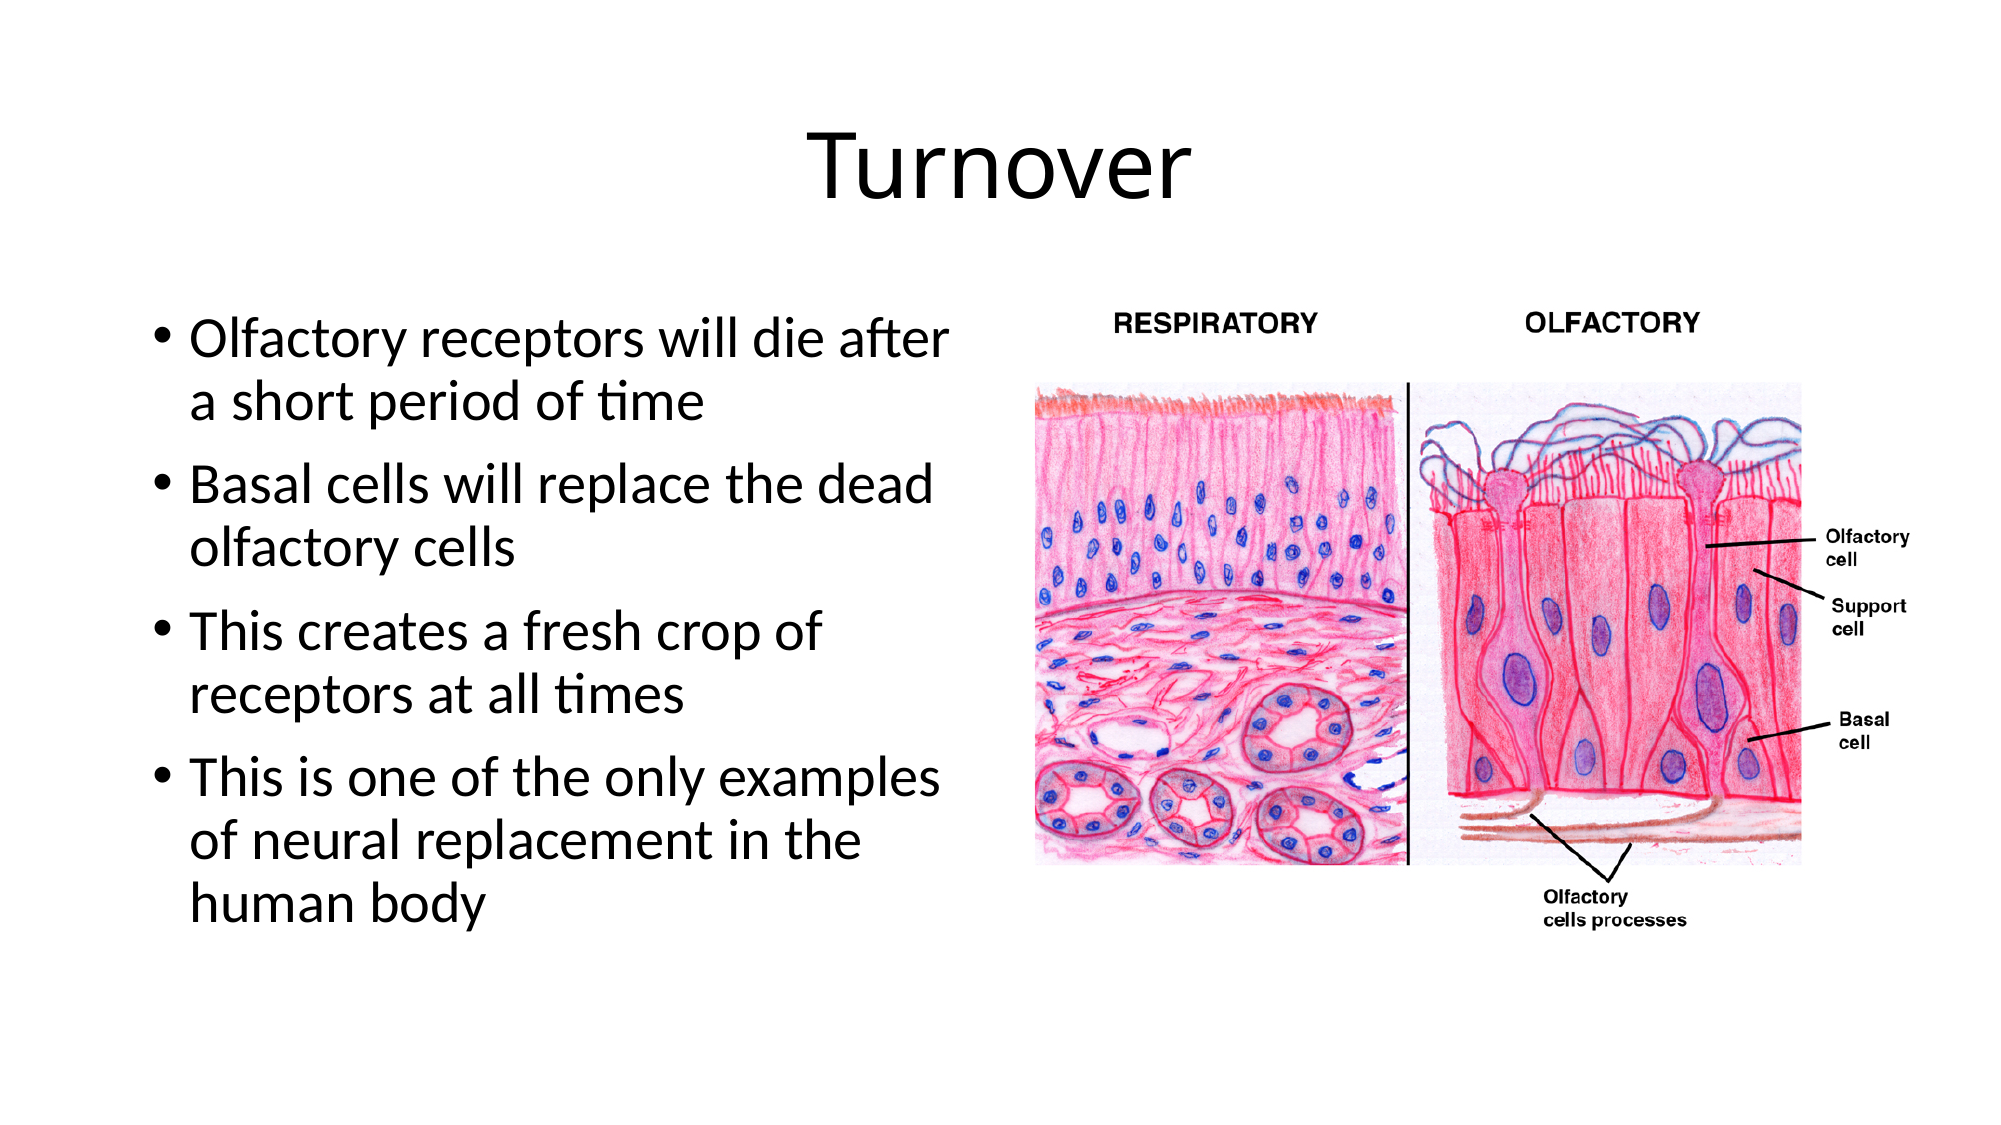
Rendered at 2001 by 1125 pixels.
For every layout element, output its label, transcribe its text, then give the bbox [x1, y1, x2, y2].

picture [987, 277, 1947, 944]
list Olfactory receptors will die after a short period of time Basal cells will replace the dead olfactory cells This creates a fresh crop of receptors at all times This is one of the only examples of neural replacement in the human body [137, 299, 988, 1014]
title Turnover [137, 59, 1863, 278]
